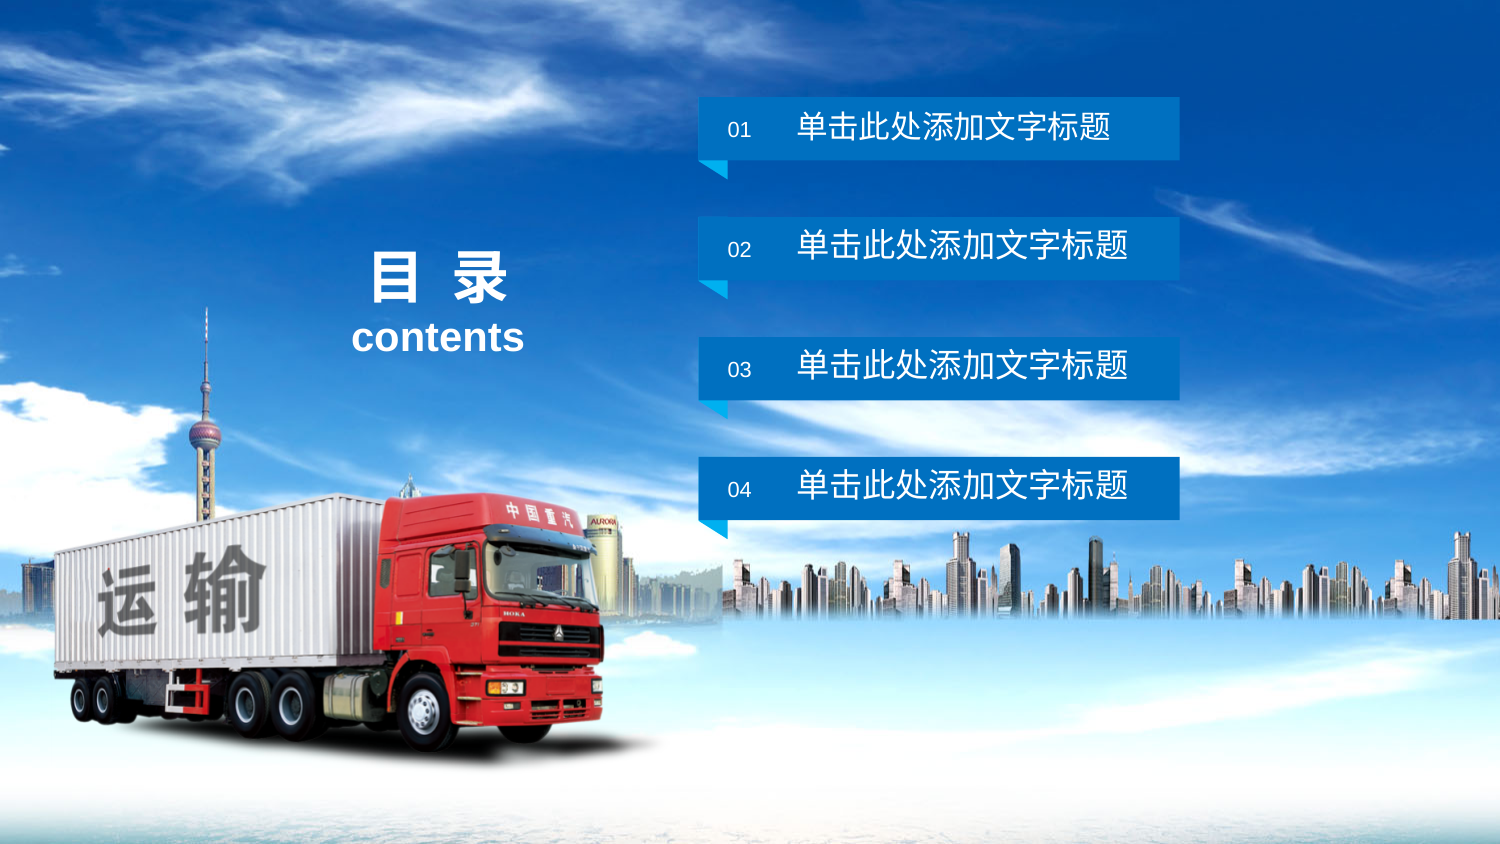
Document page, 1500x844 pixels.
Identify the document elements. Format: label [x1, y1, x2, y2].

text_box [698, 216, 1180, 300]
text_box [698, 336, 1180, 420]
text_box [698, 96, 1180, 180]
picture [0, 0, 1500, 844]
text_box [698, 456, 1180, 540]
